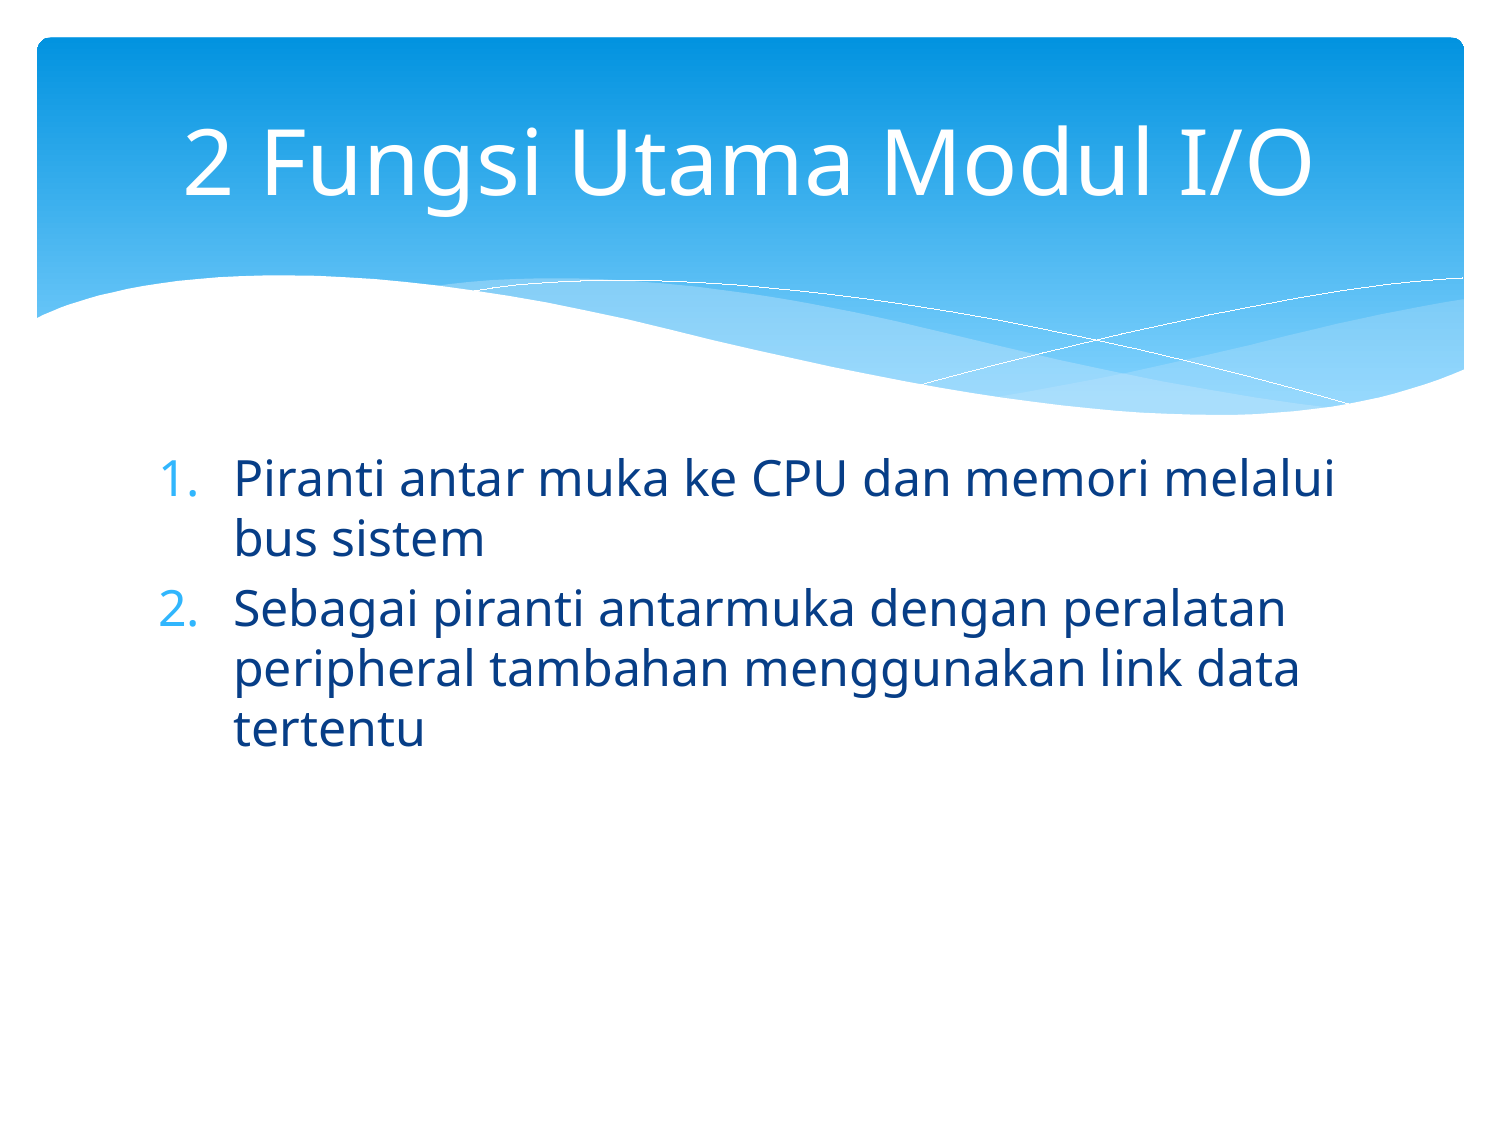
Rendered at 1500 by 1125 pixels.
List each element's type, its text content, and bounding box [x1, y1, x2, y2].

title 2 Fungsi Utama Modul I/O [75, 55, 1425, 261]
list Piranti antar muka ke CPU dan memori melalui bus sistem Sebagai piranti antarmuka dengan peralatan peripheral tambahan menggunakan link data tertentu [143, 438, 1359, 1005]
